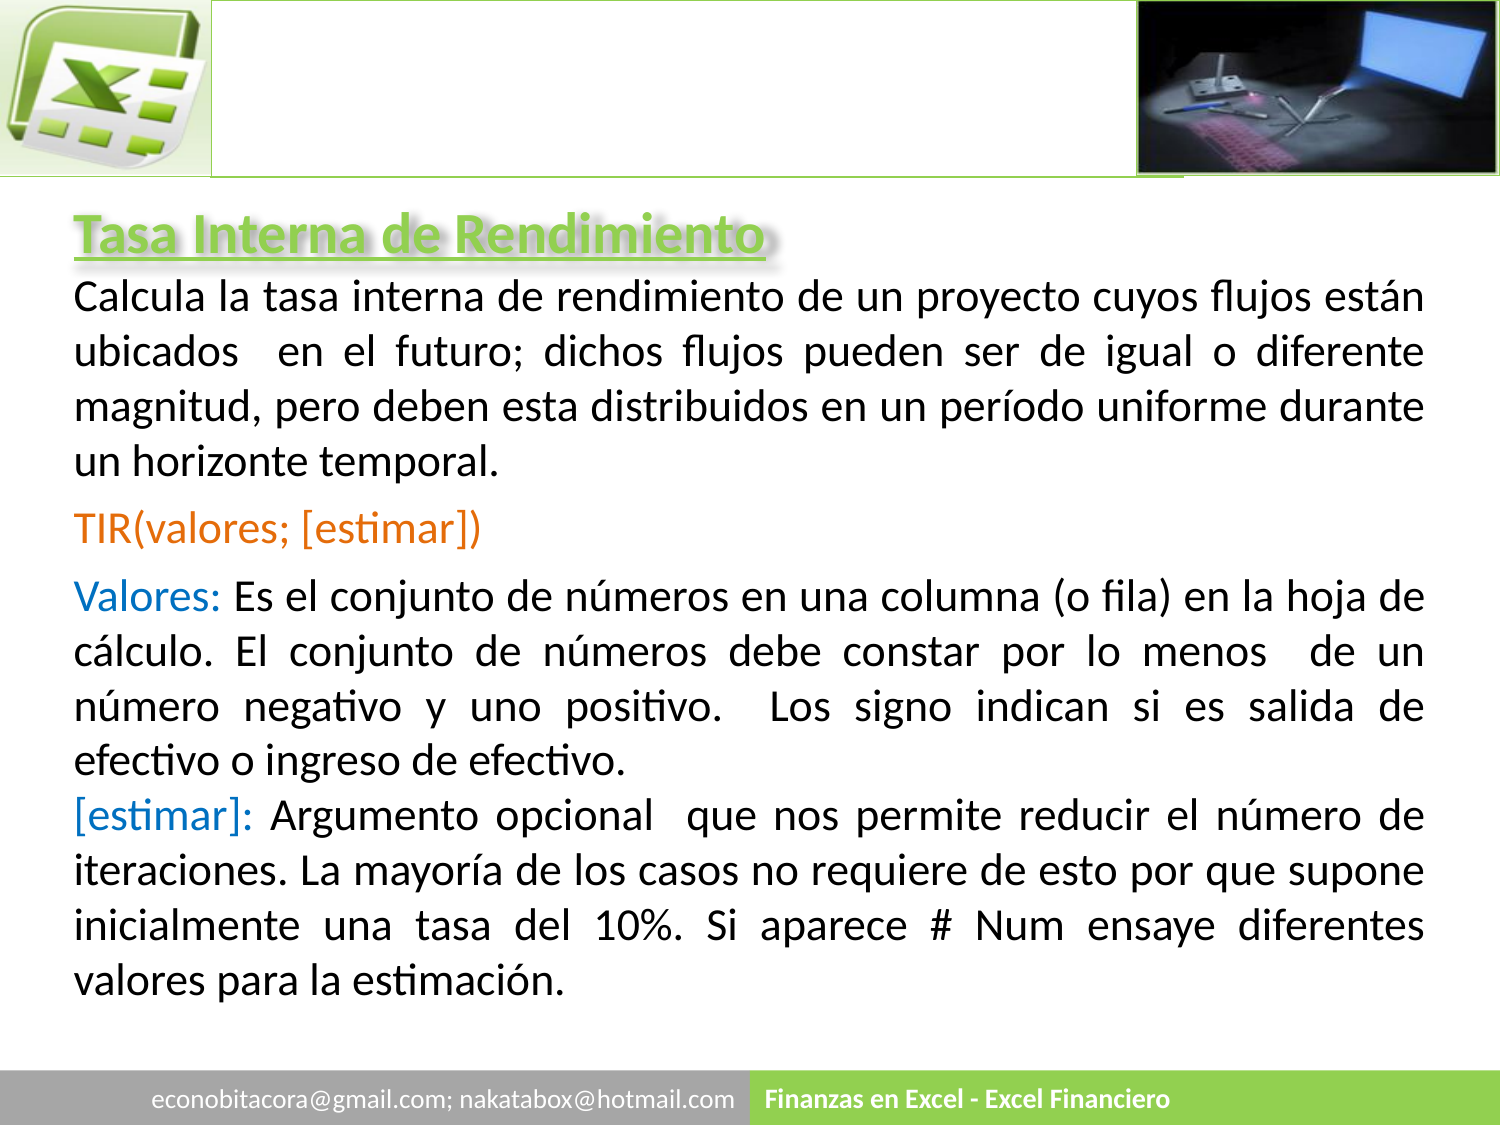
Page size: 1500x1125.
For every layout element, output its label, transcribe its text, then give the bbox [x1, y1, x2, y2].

text_box [212, 0, 1134, 178]
text_box Finanzas en Excel - Excel Financiero [749, 1070, 1500, 1125]
picture [1136, 0, 1500, 177]
subtitle Tasa Interna de Rendimiento [58, 187, 797, 257]
picture [0, 0, 212, 177]
text_box Calcula la tasa interna de rendimiento de un proyecto cuyos flujos están ubicados en el futuro; dichos flujos pueden ser de igual o diferente magnitud, pero deben esta distribuidos en un período uniforme durante un horizonte temporal. TIR(valores; [estimar]) Valores: Es el conjunto de números en una columna (o fila) en la hoja de cálculo. El conjunto de números debe constar por lo menos de un número negativo y uno positivo. Los signo indican si es salida de efectivo o ingreso de efectivo. [estimar]: Argumento opcional que nos permite reducir el número de iteraciones. La mayoría de los casos no requiere de esto por que supone inicialmente una tasa del 10%. Si aparece # Num ensaye diferentes valores para la estimación. [58, 257, 1442, 1032]
text_box econobitacora@gmail.com; nakatabox@hotmail.com [0, 1070, 749, 1125]
